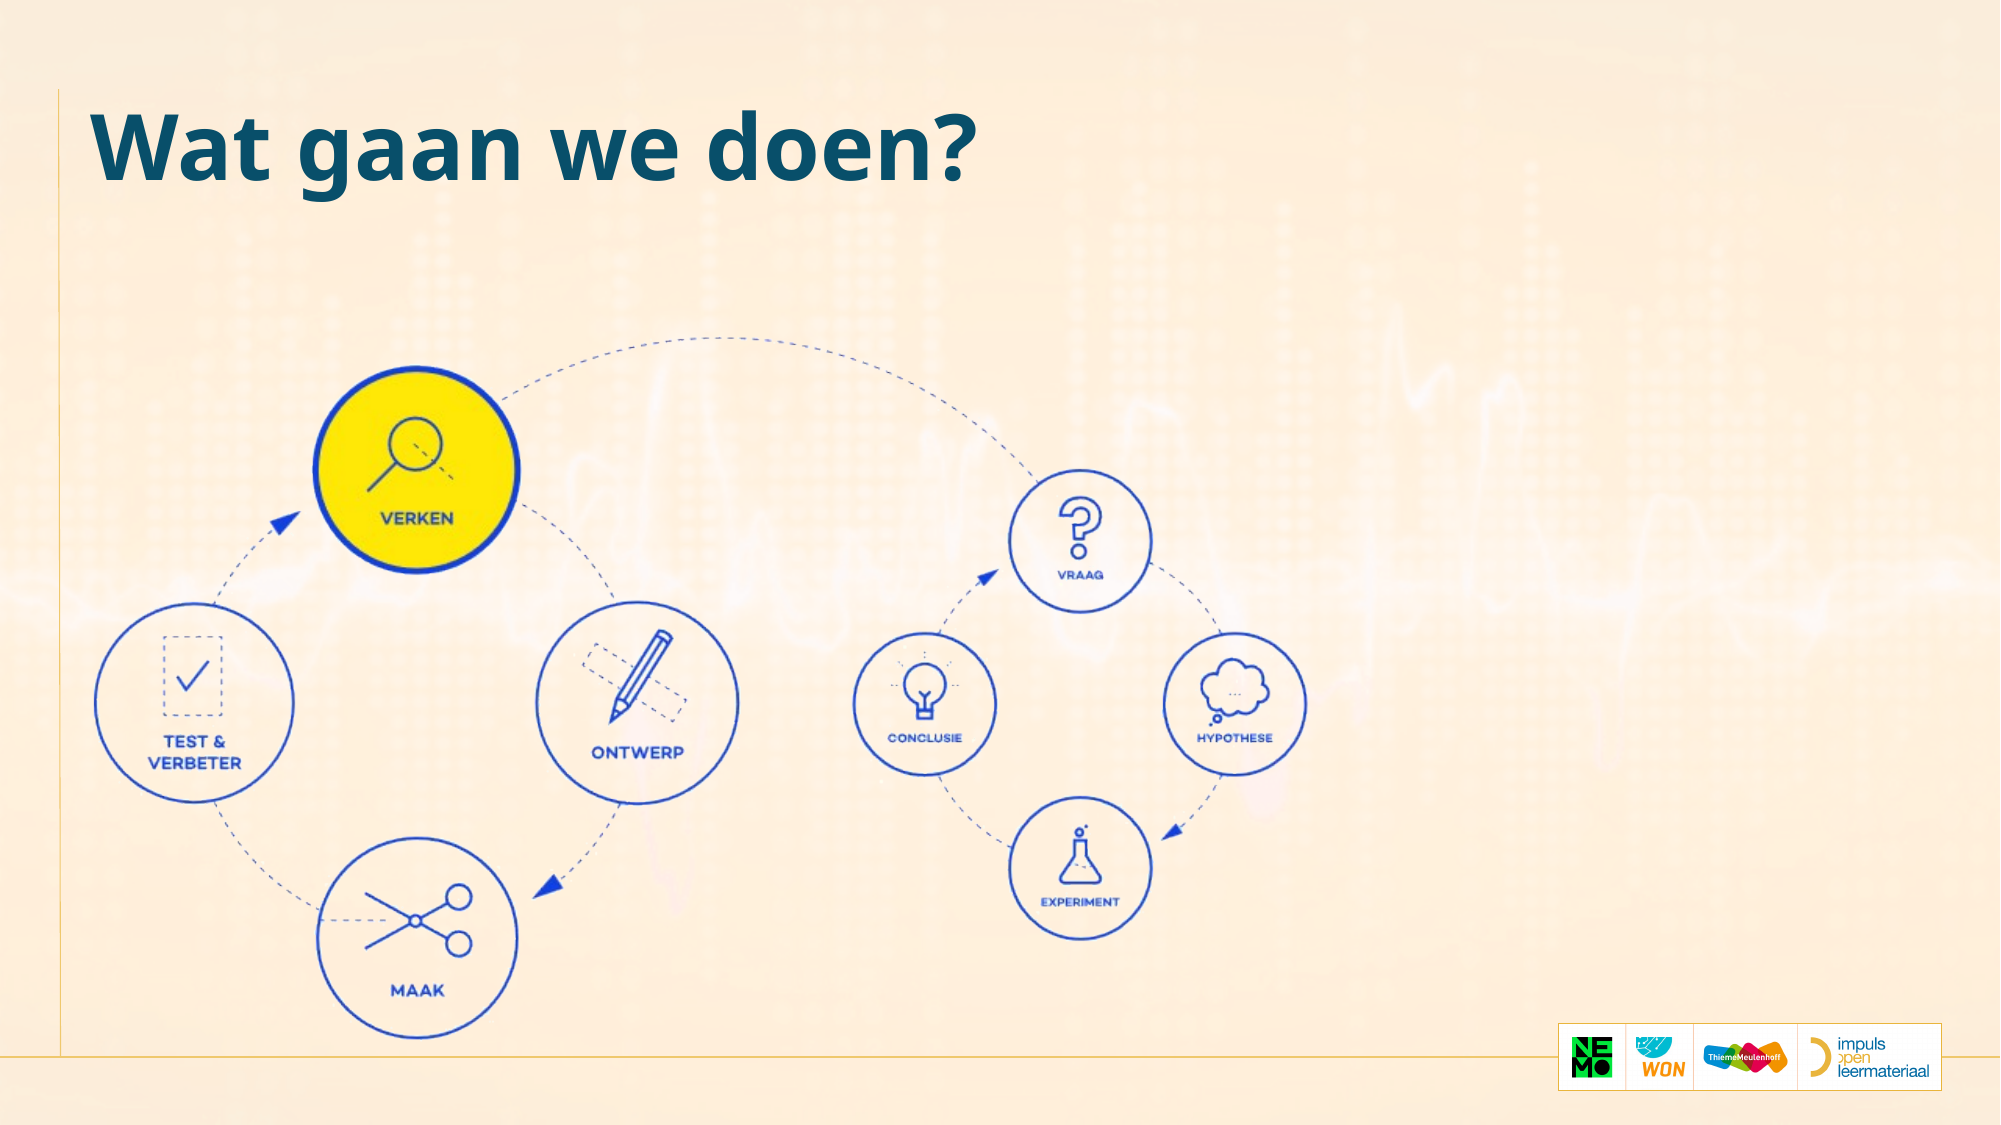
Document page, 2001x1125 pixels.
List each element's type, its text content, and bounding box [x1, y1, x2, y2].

picture [1559, 1024, 1941, 1090]
title Wat gaan we doen? [90, 89, 1910, 247]
picture [90, 286, 1317, 1054]
